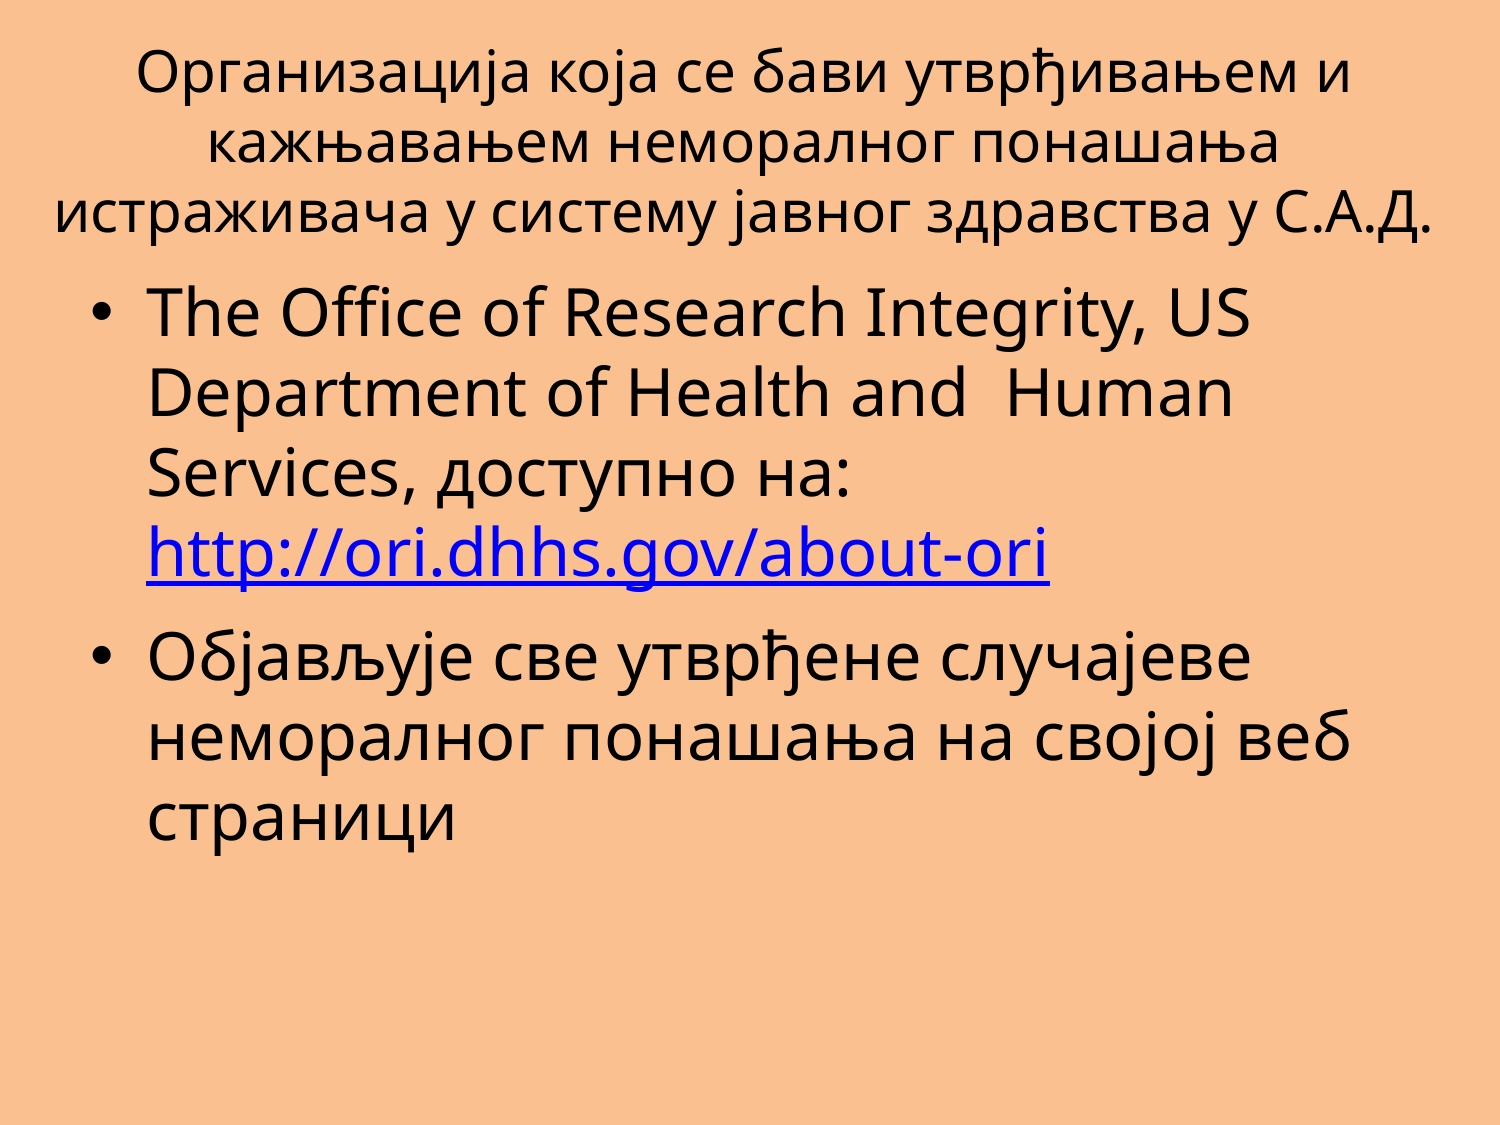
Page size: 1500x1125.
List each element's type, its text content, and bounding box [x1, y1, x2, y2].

title Организација која се бави утврђивањем и кажњавањем неморалног понашања истраживача у систему јавног здравства у С.А.Д. [24, 45, 1463, 233]
list The Office of Research Integrity, US Department of Health and Human Services, доступно на: http://ori.dhhs.gov/about-ori Објављује све утврђене случајеве неморалног понашања на својој веб страници [75, 262, 1425, 1005]
